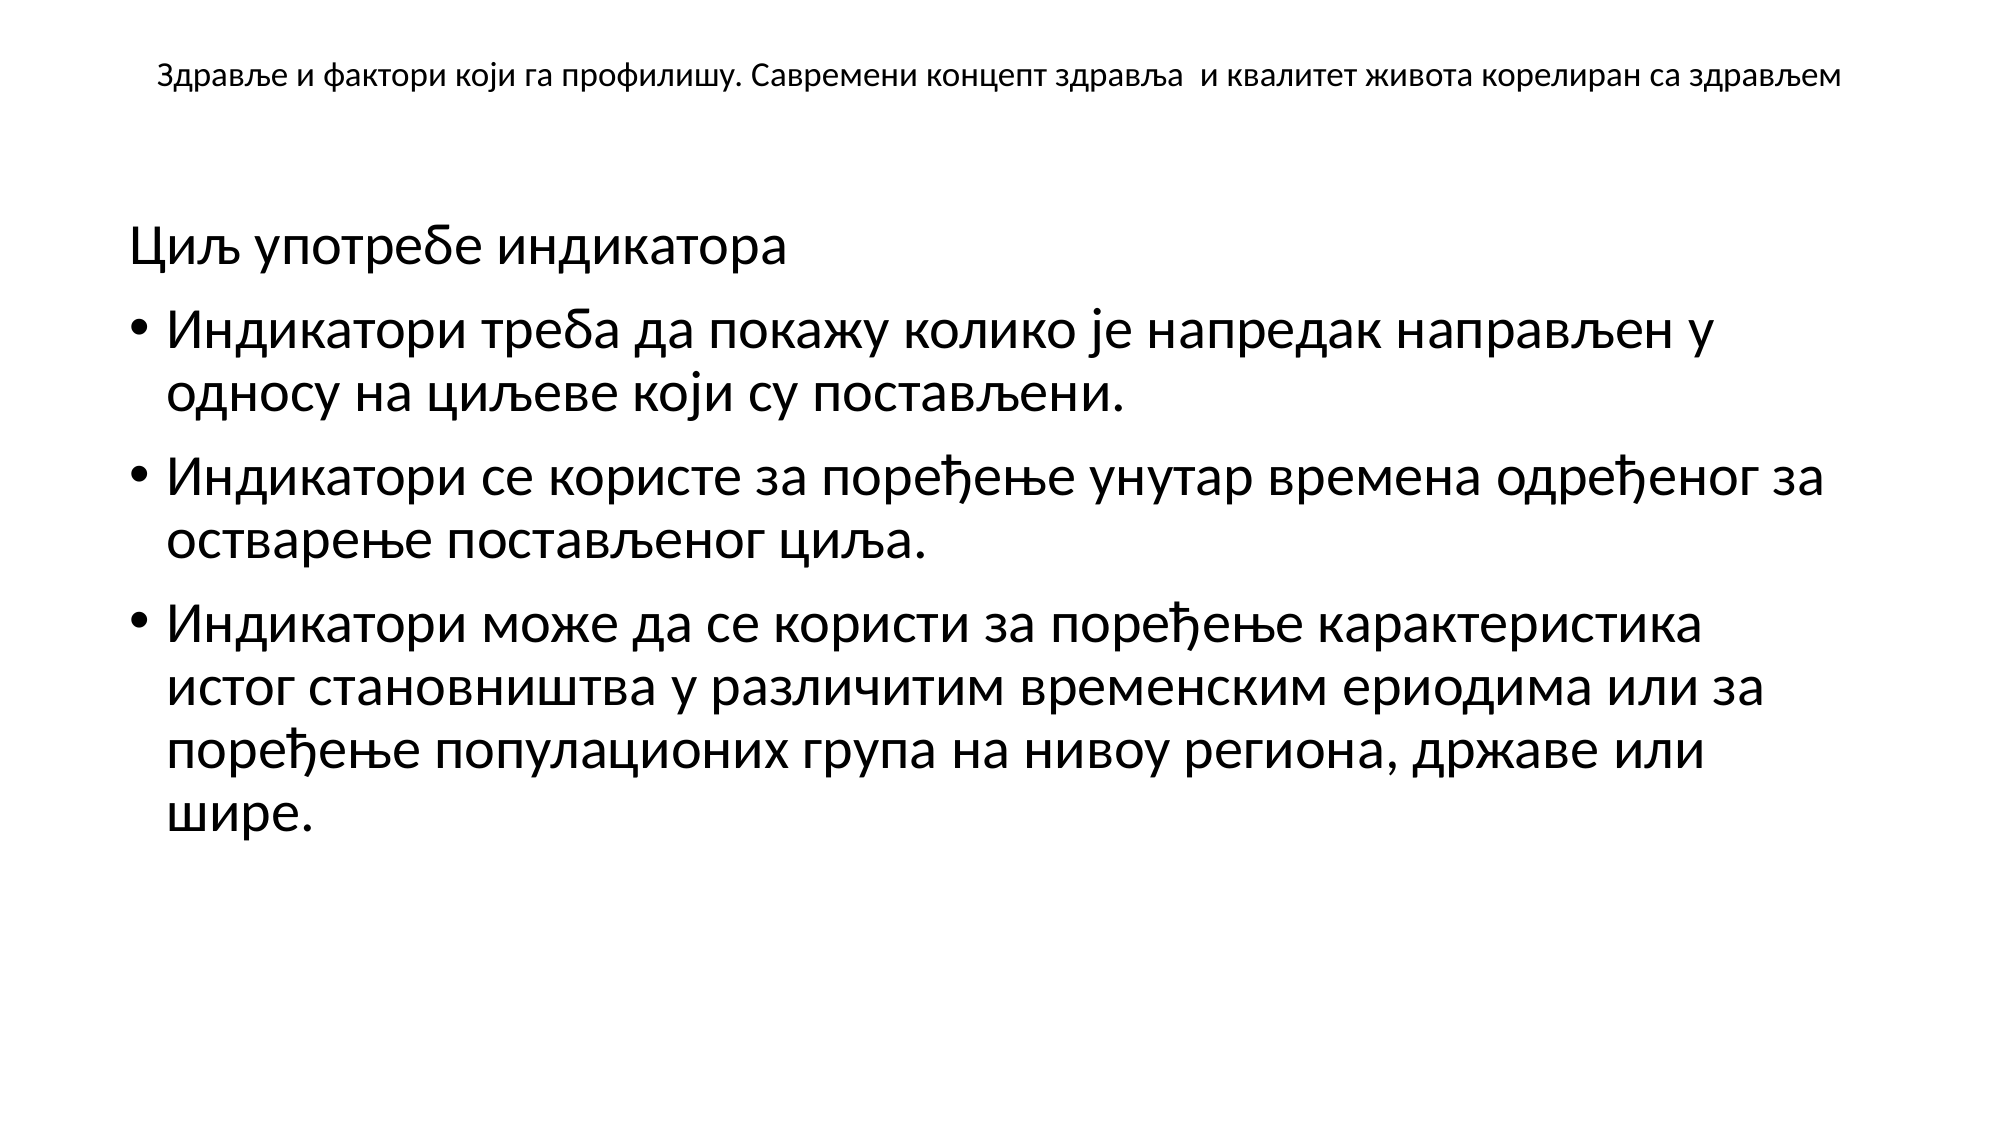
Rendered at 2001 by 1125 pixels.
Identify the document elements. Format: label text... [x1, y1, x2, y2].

list Циљ употребе индикатора Индикатори треба да покажу колико је напредак направљен у односу на циљеве који су постављени. Индикатори се користе за поређење унутар времена одређеног за остварење постављеног циља. Индикатори може да се користи за поређење карактеристика истог становништва у различитим временским ериодима или за поређење популационих група на нивоу региона, државе или шире. [114, 207, 1849, 970]
title Здравље и фактори који га профилишу. Савремени концепт здравља и квалитет живота корелиран са здрављем [137, 29, 1863, 121]
